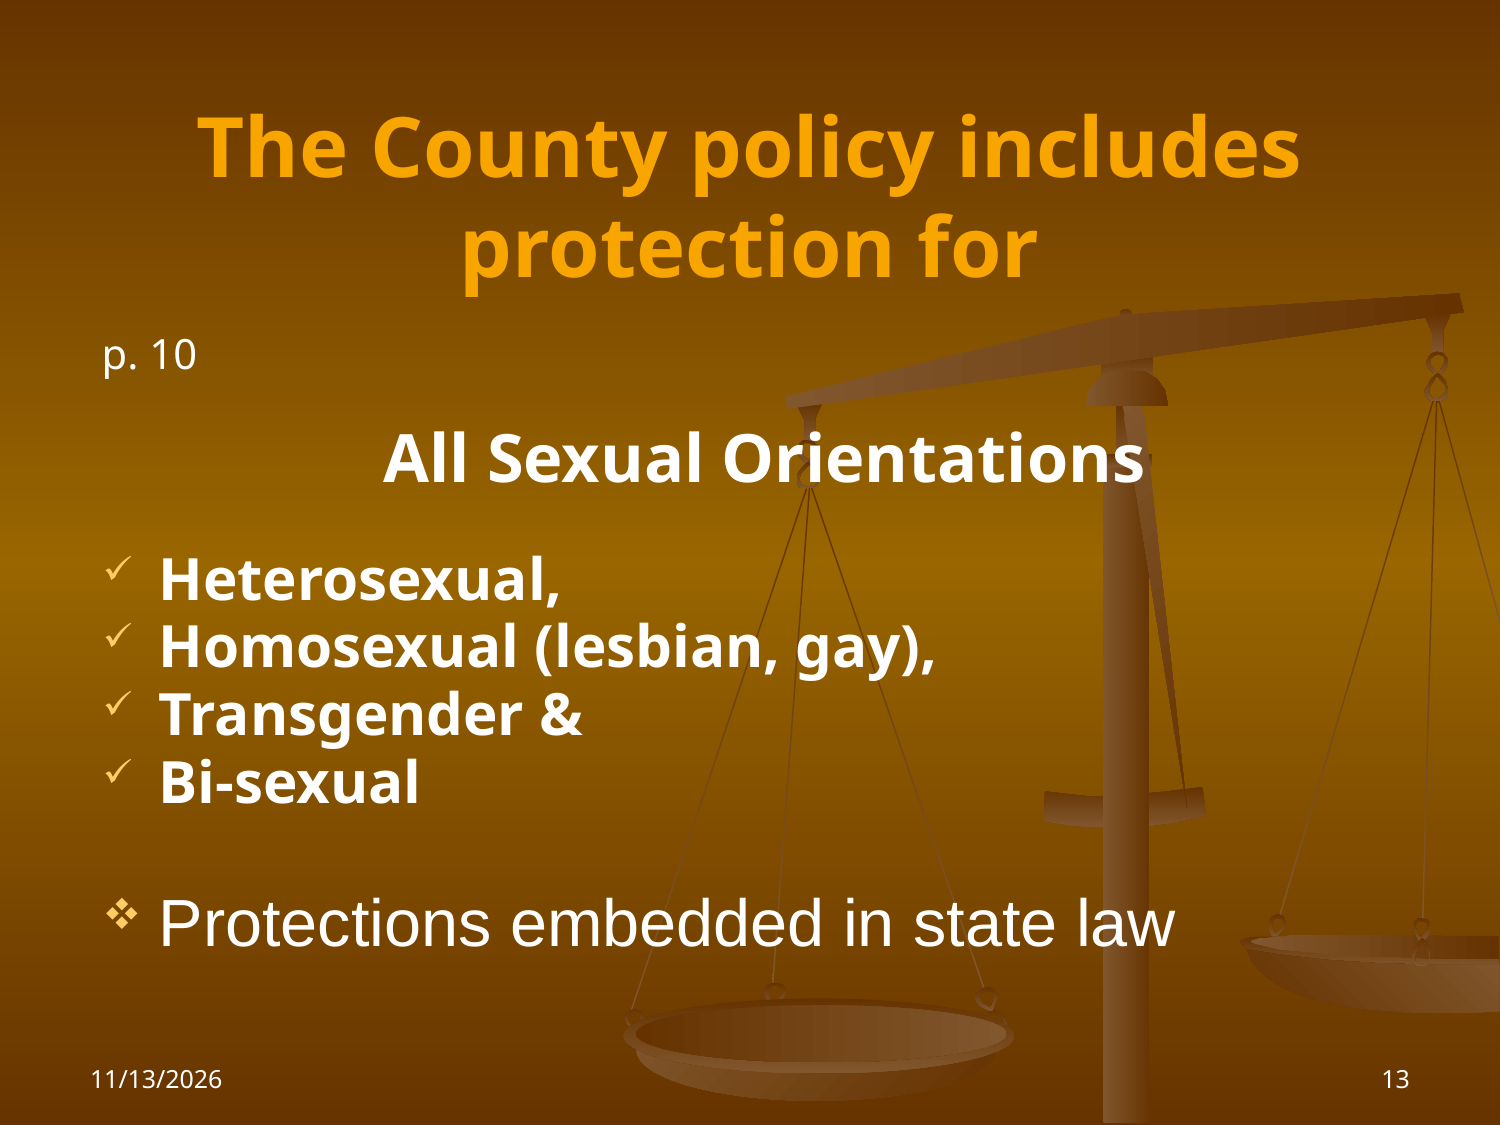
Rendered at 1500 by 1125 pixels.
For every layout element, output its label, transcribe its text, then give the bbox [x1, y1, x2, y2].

title The County policy includes protection for [74, 99, 1426, 288]
list All Sexual Orientations Heterosexual, Homosexual (lesbian, gay), Transgender & Bi-sexual Protections embedded in state law [87, 362, 1438, 1038]
slide_number 13 [1074, 1038, 1426, 1106]
text_box p. 10 [86, 320, 213, 386]
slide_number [74, 1029, 426, 1106]
